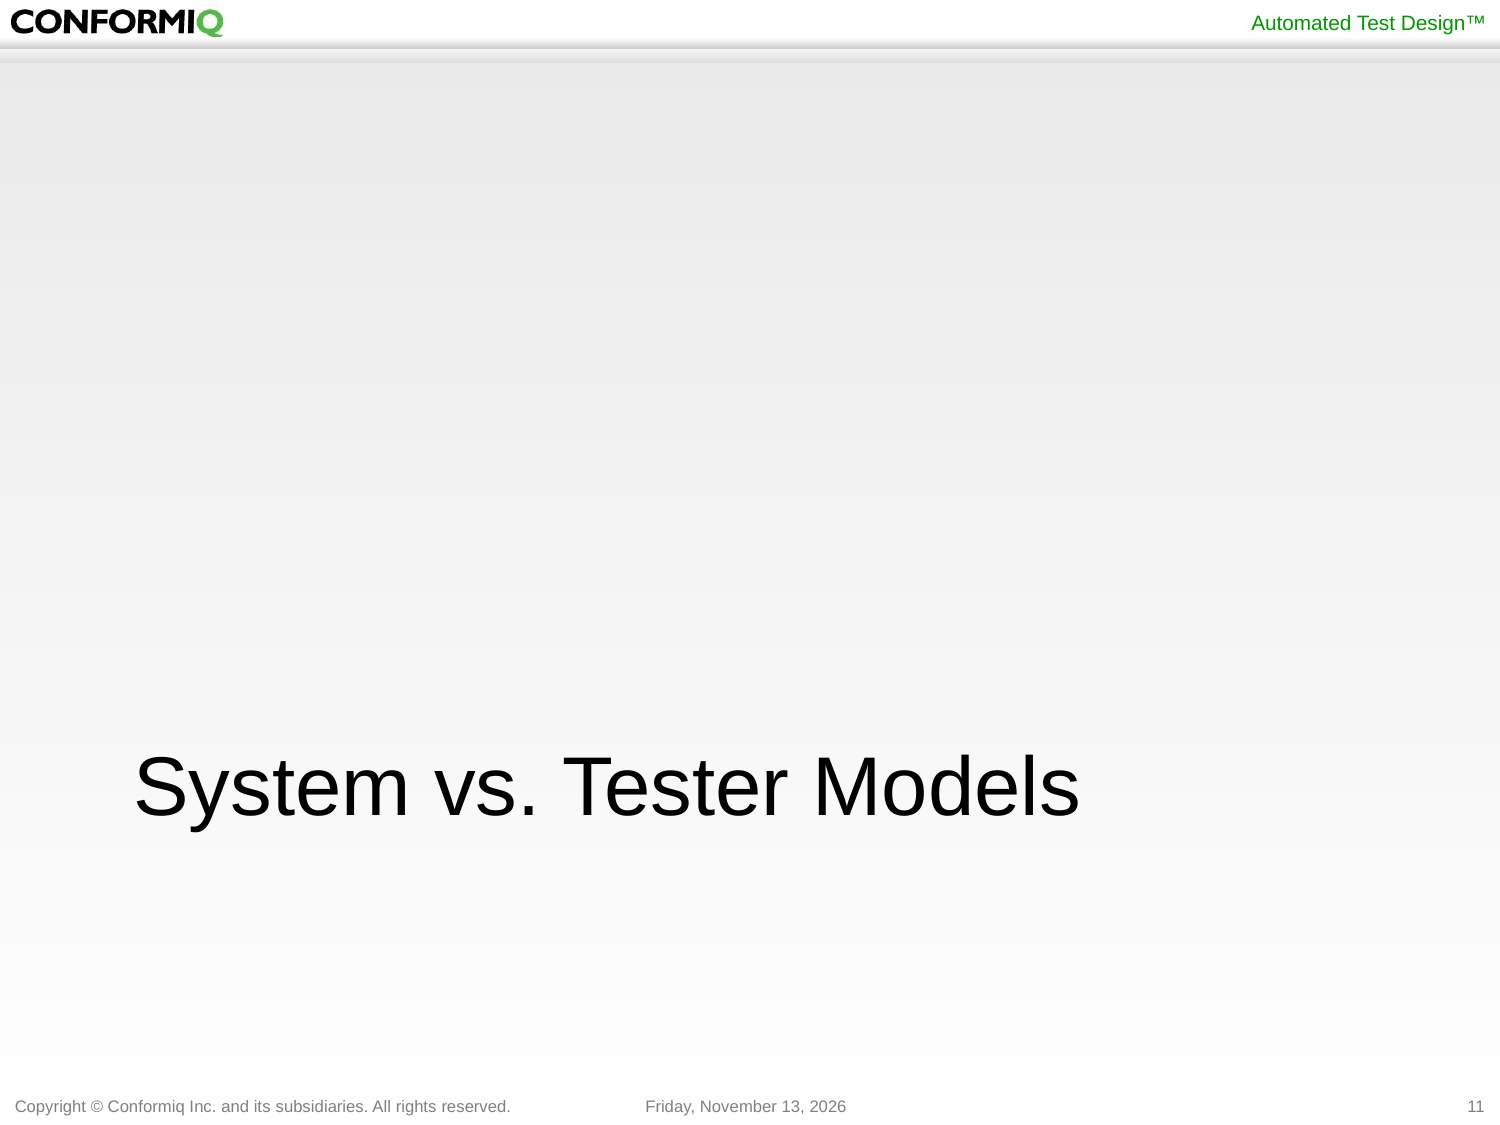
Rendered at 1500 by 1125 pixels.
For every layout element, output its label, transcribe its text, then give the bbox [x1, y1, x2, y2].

picture [8, 4, 224, 37]
title System vs. Tester Models [118, 725, 1394, 947]
